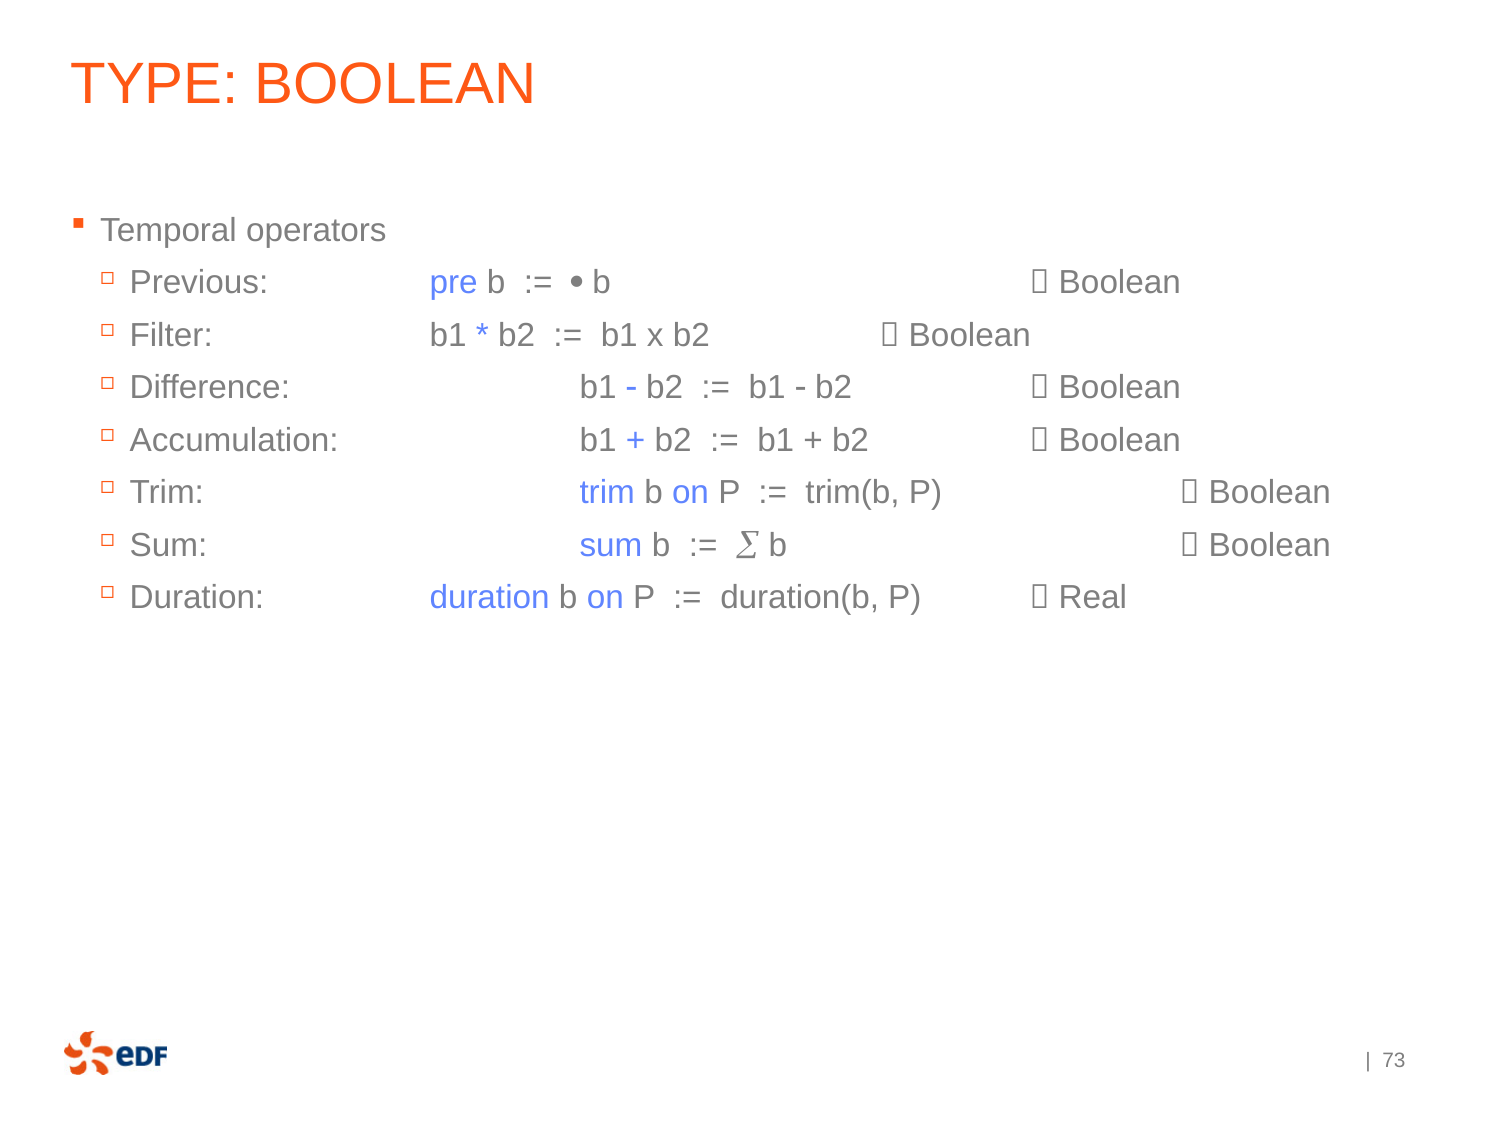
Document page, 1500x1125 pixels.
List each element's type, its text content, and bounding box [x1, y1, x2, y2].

picture [64, 1031, 167, 1075]
list Temporal operators Previous: pre b :=  b  Boolean Filter: b1 * b2 := b1 x b2  Boolean Difference: b1  b2 := b1  b2  Boolean Accumulation: b1 + b2 := b1 + b2  Boolean Trim: trim b on P := trim(b, P)  Boolean Sum: sum b :=  b  Boolean Duration: duration b on P := duration(b, P)  Real [64, 208, 1436, 1005]
title Type: Boolean [64, 45, 1436, 185]
